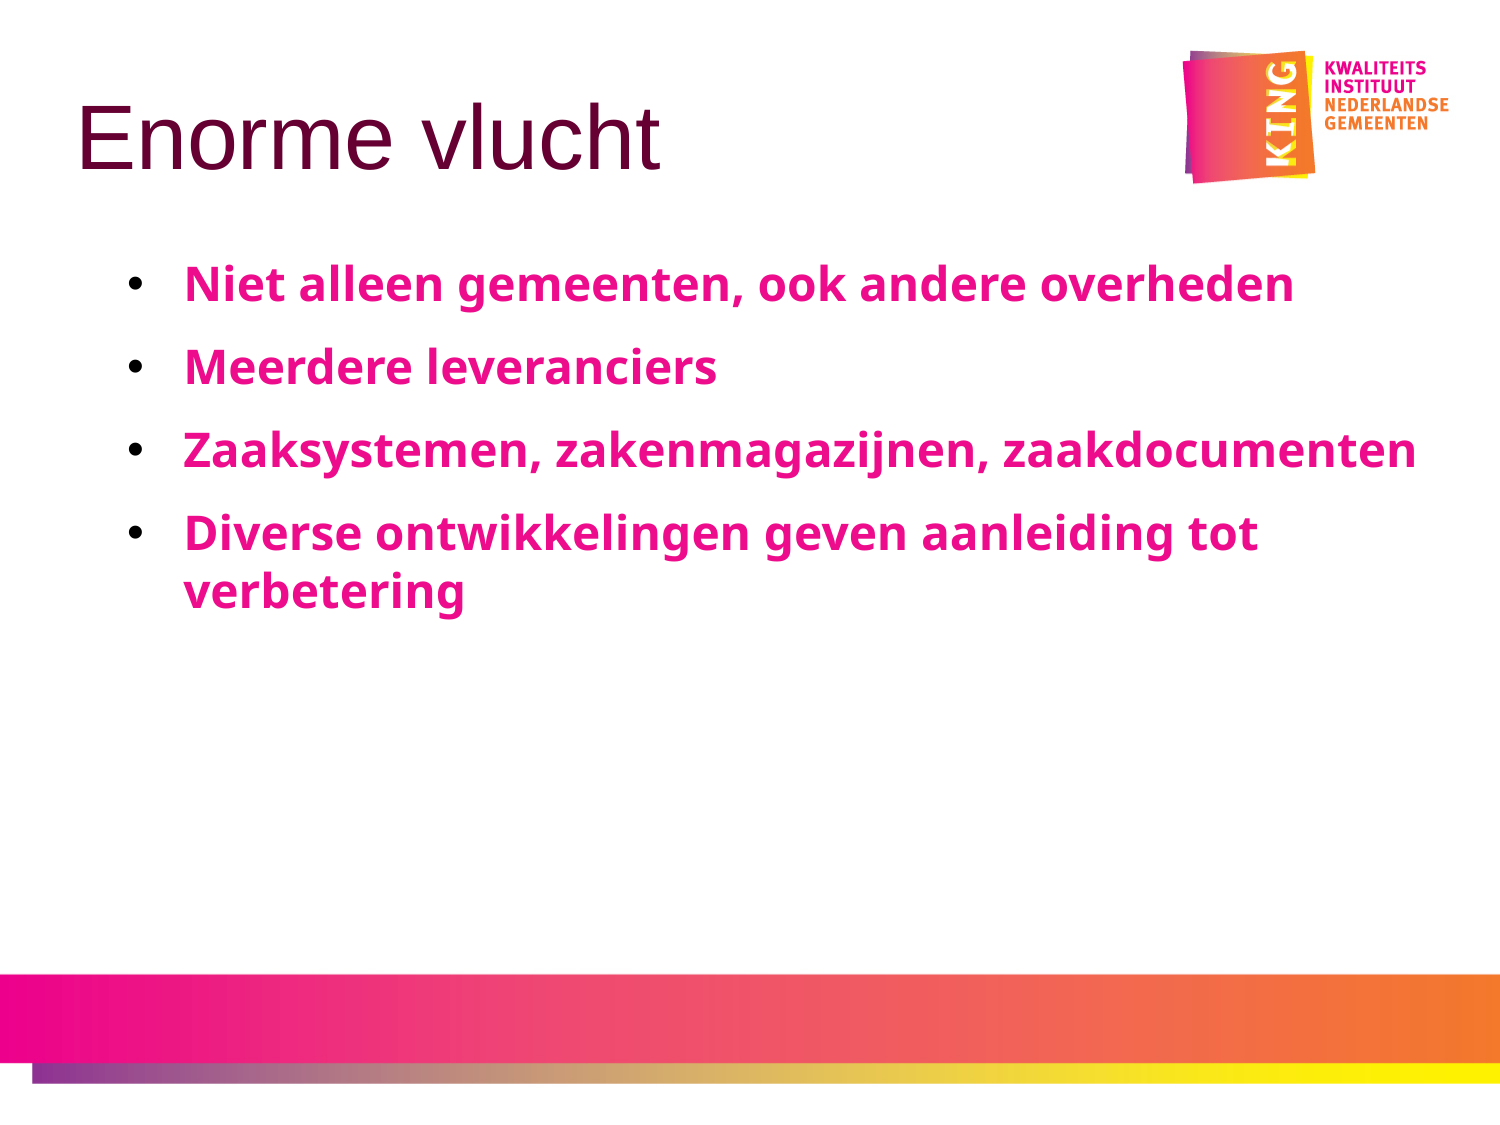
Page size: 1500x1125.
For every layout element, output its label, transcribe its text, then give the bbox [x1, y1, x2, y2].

list Niet alleen gemeenten, ook andere overheden Meerdere leveranciers Zaaksystemen, zakenmagazijnen, zaakdocumenten Diverse ontwikkelingen geven aanleiding tot verbetering [111, 245, 1500, 989]
picture [0, 0, 1500, 1125]
title Enorme vlucht [74, 44, 1425, 233]
